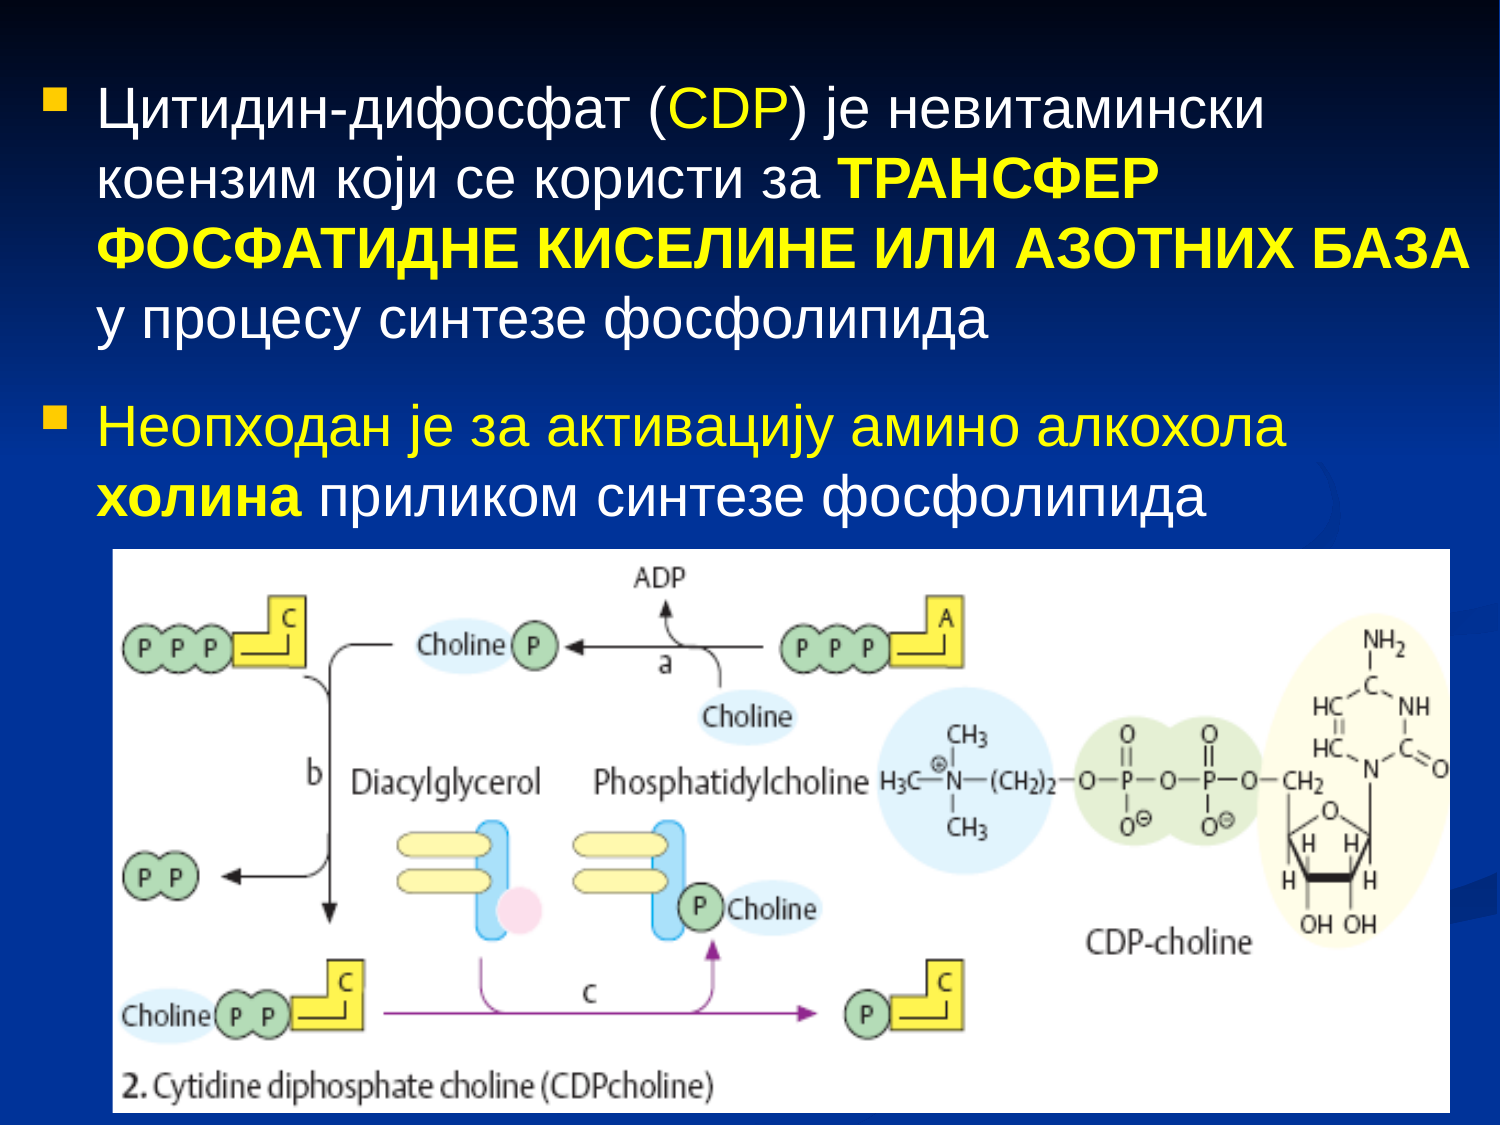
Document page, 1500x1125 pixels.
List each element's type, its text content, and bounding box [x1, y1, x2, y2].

picture [112, 549, 1451, 1113]
list Цитидин-дифосфат (CDP) је невитамински коензим који се користи за ТРАНСФЕР ФОСФАТИДНЕ КИСЕЛИНЕ ИЛИ АЗОТНИХ БАЗА у процесу синтезе фосфолипида Неопходан је за активацију амино алкохола холина приликом синтезе фосфолипида [24, 62, 1500, 475]
